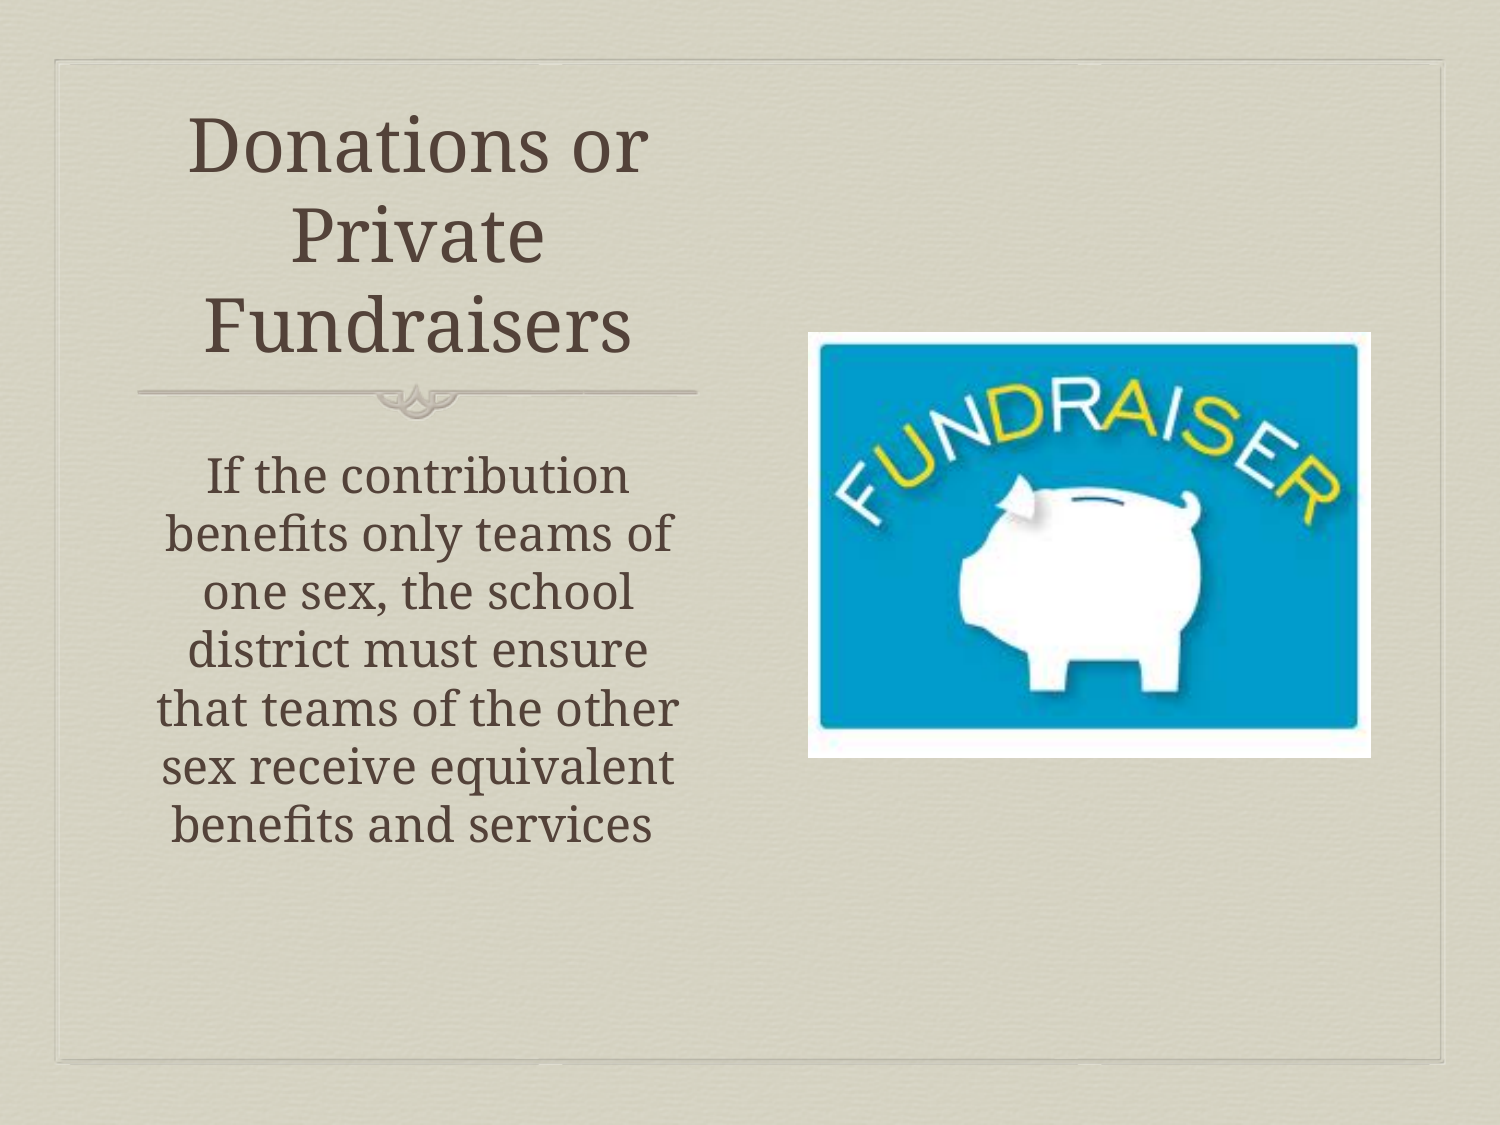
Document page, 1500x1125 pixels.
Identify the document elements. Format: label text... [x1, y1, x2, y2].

list If the contribution benefits only teams of one sex, the school district must ensure that teams of the other sex receive equivalent benefits and services [137, 437, 700, 913]
picture [0, 0, 1500, 1125]
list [807, 149, 1372, 941]
title Donations or Private Fundraisers [137, 149, 700, 375]
